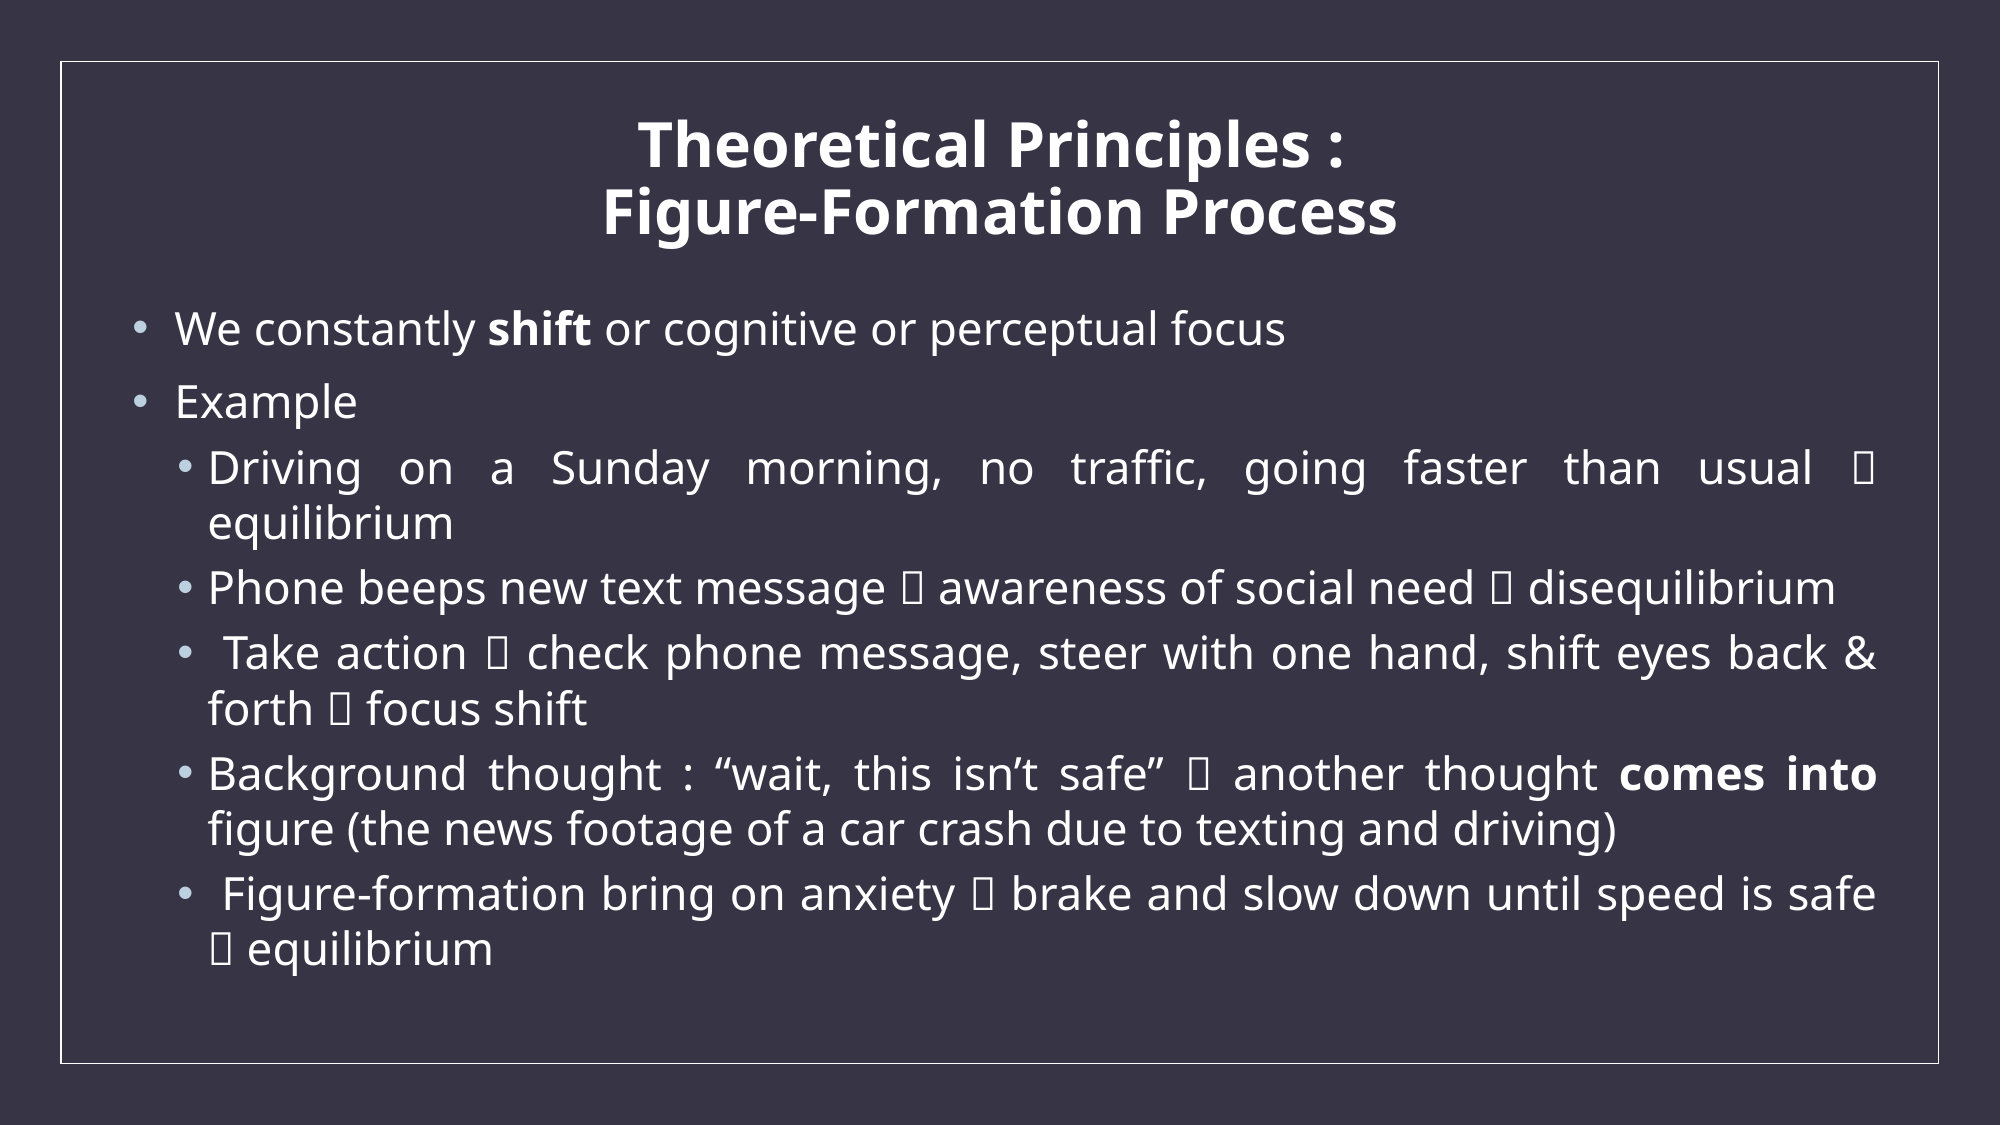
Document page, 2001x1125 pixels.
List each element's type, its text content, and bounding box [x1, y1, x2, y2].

list We constantly shift or cognitive or perceptual focus Example Driving on a Sunday morning, no traffic, going faster than usual  equilibrium Phone beeps new text message  awareness of social need  disequilibrium Take action  check phone message, steer with one hand, shift eyes back & forth  focus shift Background thought : “wait, this isn’t safe”  another thought comes into figure (the news footage of a car crash due to texting and driving) Figure-formation bring on anxiety  brake and slow down until speed is safe  equilibrium [117, 291, 1893, 1037]
title Theoretical Principles : Figure-Formation Process [174, 105, 1825, 257]
